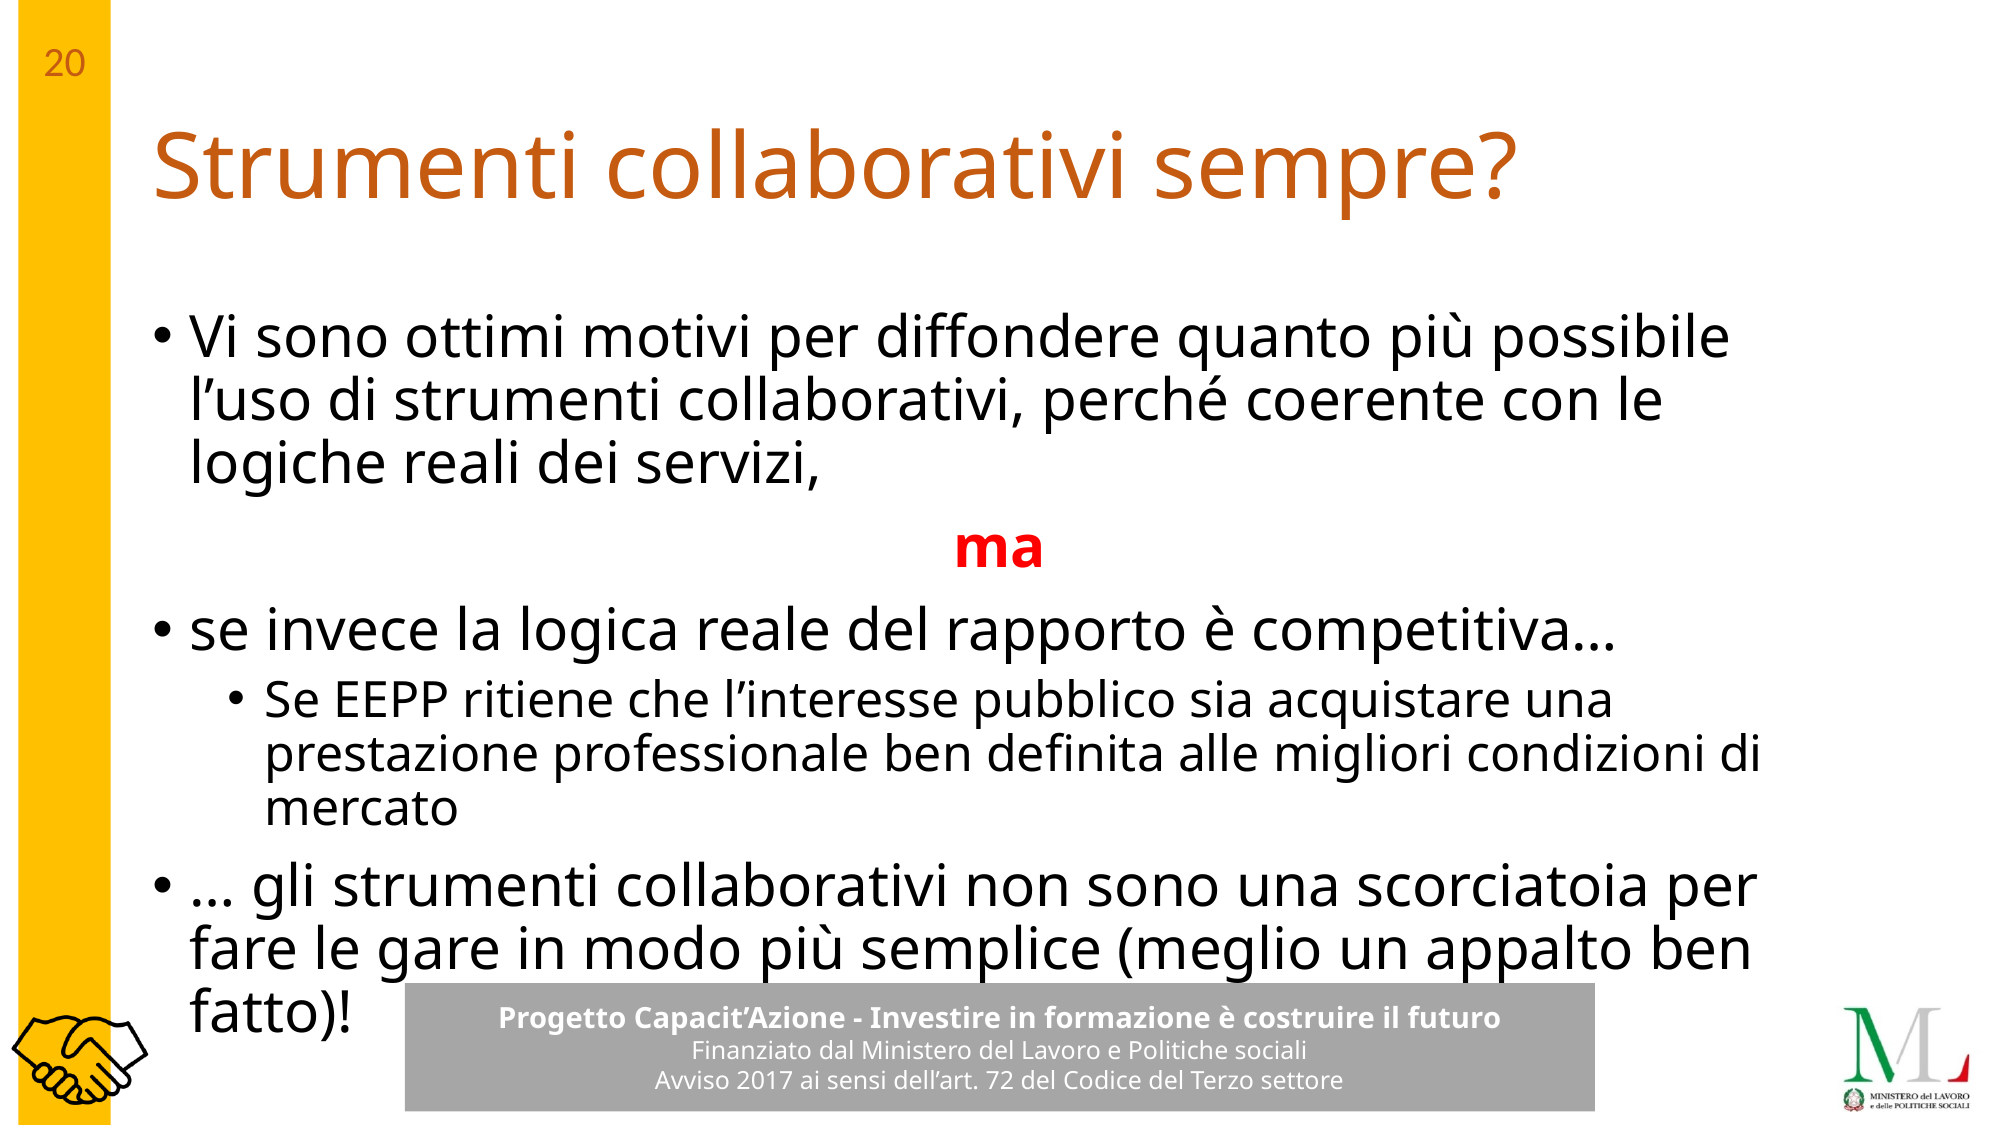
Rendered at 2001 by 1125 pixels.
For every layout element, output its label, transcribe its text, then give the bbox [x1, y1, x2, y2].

picture [10, 1009, 149, 1109]
slide_number 20 [1911, 1057, 1995, 1118]
title Strumenti collaborativi sempre? [137, 59, 1863, 278]
list Vi sono ottimi motivi per diffondere quanto più possibile l’uso di strumenti collaborativi, perché coerente con le logiche reali dei servizi, ma se invece la logica reale del rapporto è competitiva… Se EEPP ritiene che l’interesse pubblico sia acquistare una prestazione professionale ben definita alle migliori condizioni di mercato … gli strumenti collaborativi non sono una scorciatoia per fare le gare in modo più semplice (meglio un appalto ben fatto)! [137, 299, 1863, 1014]
picture [1826, 1006, 1987, 1112]
